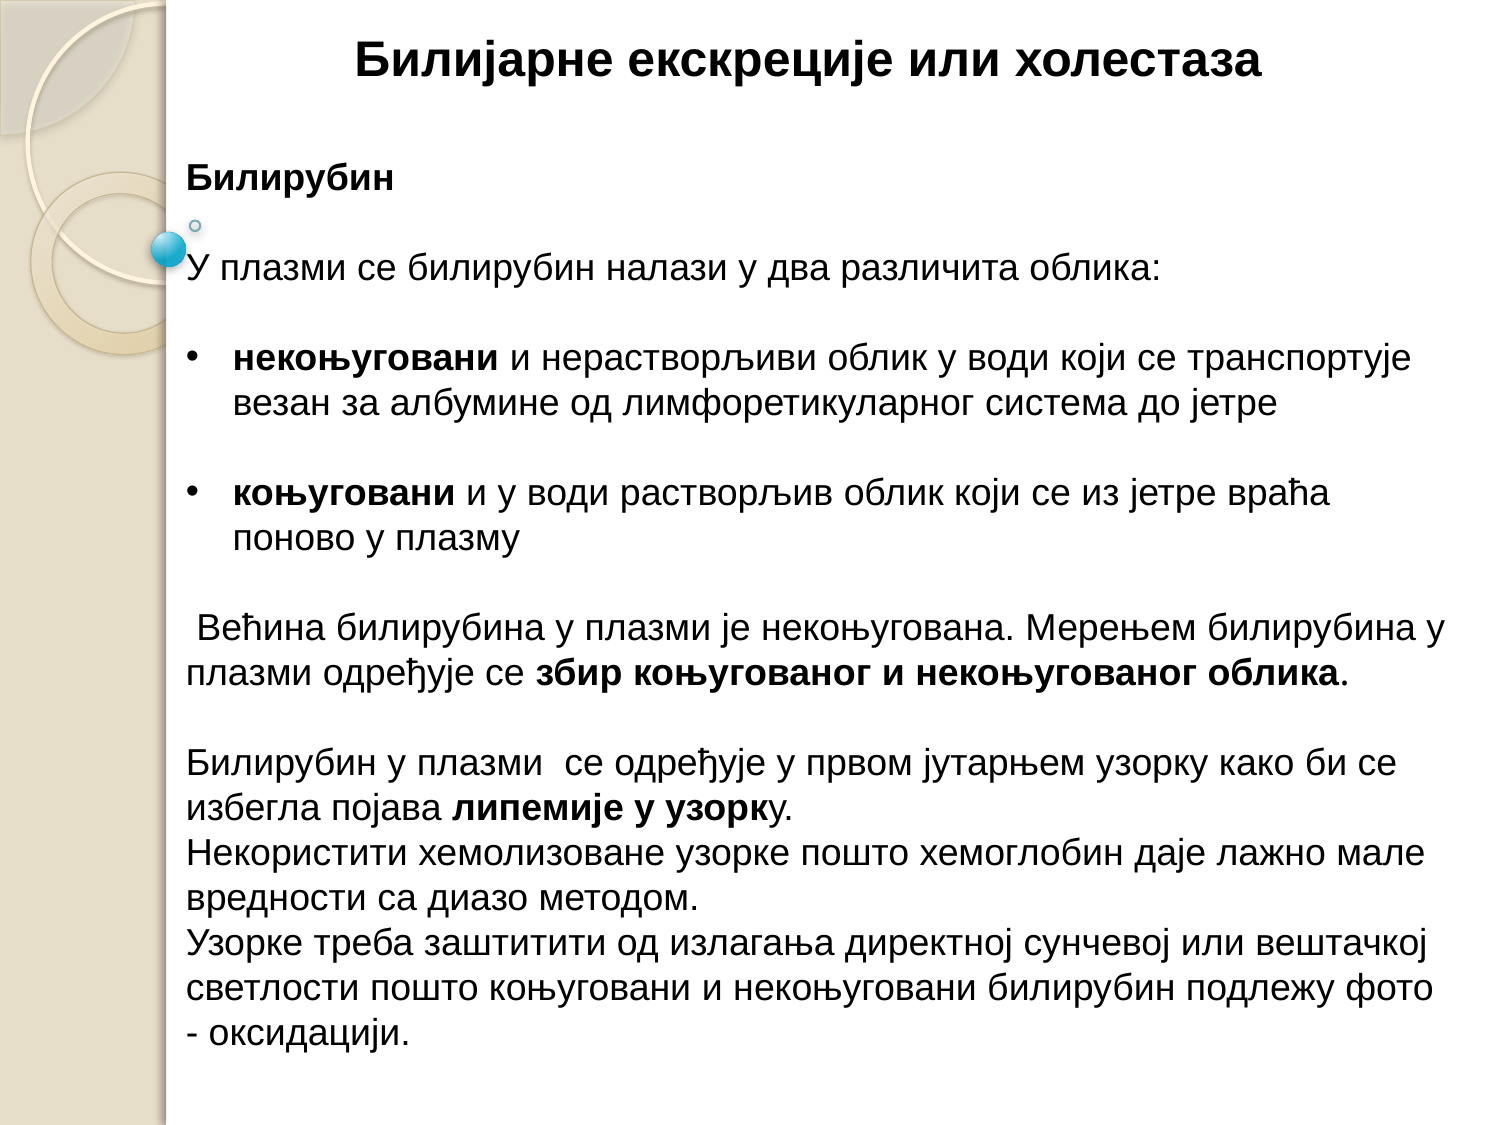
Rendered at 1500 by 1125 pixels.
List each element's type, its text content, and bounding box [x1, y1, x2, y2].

text_box Билијарне екскреције или холестаза [339, 19, 1277, 94]
text_box Билирубин У плазми се билирубин налази у два различита облика: некоњуговани и нерастворљиви облик у води који се транспортује везан за албумине од лимфоретикуларног система до јетре коњуговани и у води растворљив облик који се из јетре враћа поново у плазму Већина билирубина у плазми је некоњугована. Мерењем билирубина у плазми одређује се збир коњугованог и некоњугованог облика. Билирубин у плазми се одређује у првом јутарњем узорку како би се избегла појава липемије у узорку. Некористити хемолизоване узорке пошто хемоглобин даје лажно мале вредности са диазо методом. Узорке треба заштитити од излагања директној сунчевој или вештачкој светлости пошто коњуговани и некоњуговани билирубин подлежу фото - оксидацији. [171, 145, 1471, 1061]
